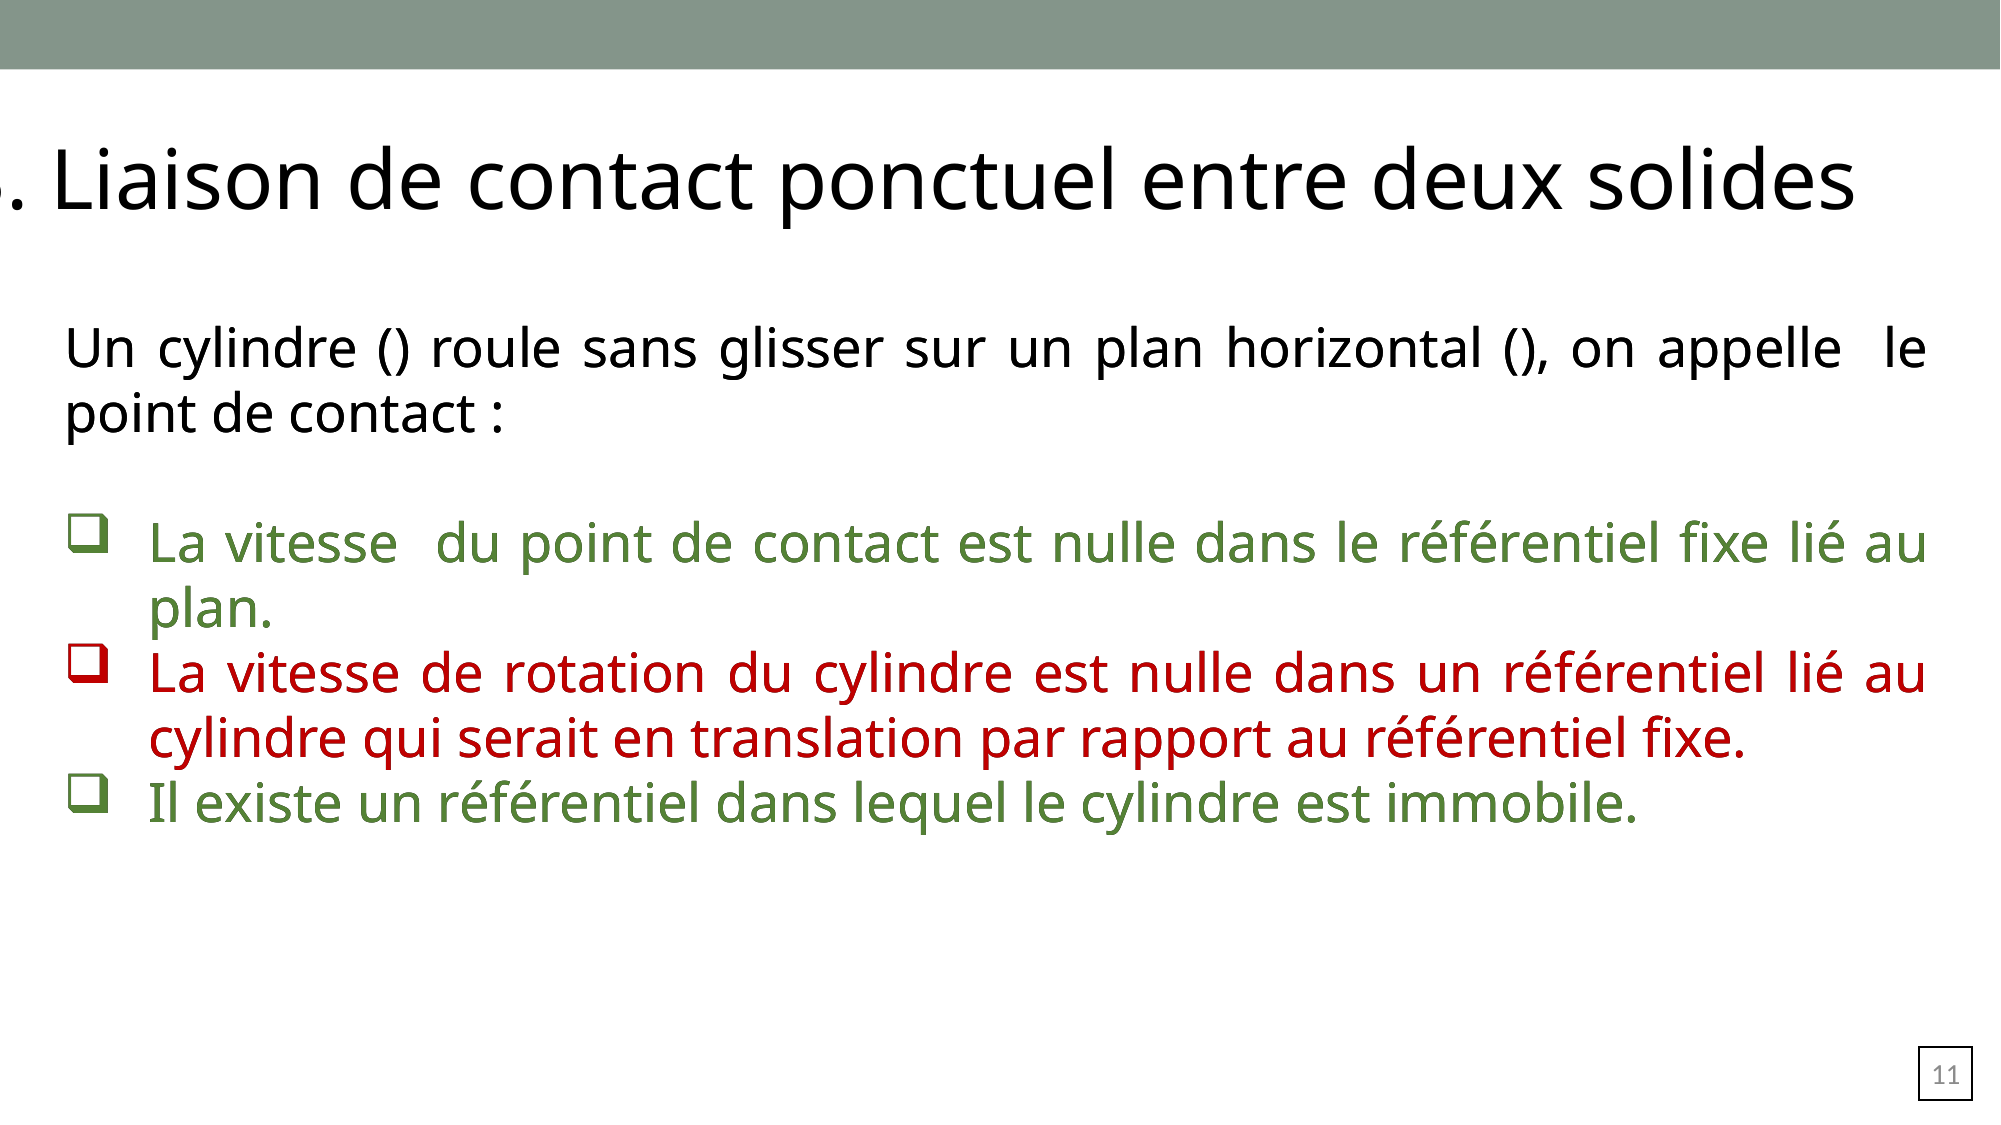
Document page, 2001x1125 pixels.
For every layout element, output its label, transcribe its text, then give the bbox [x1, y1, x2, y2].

text_box [0, 0, 2000, 70]
text_box 3. Liaison de contact ponctuel entre deux solides [0, 118, 1874, 234]
slide_number 10 [1913, 1042, 1976, 1103]
